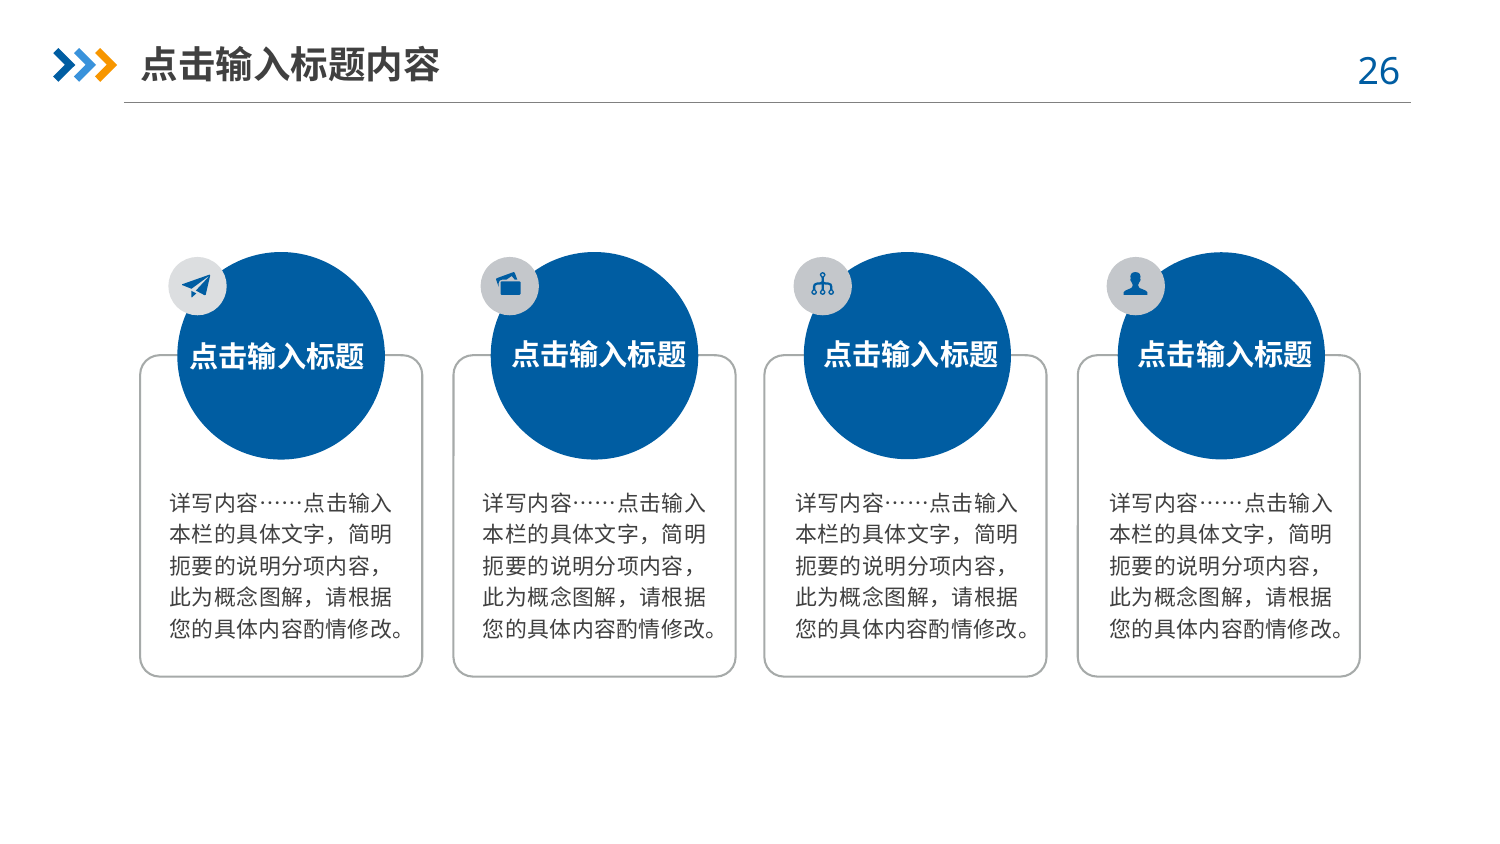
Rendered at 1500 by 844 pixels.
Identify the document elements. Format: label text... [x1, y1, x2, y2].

text_box [230, 252, 379, 320]
text_box [803, 252, 1005, 460]
text_box [140, 355, 423, 677]
text_box 详写内容……点击输入本栏的具体文字，简明扼要的说明分项内容，此为概念图解，请根据您的具体内容酌情修改。 [482, 493, 707, 633]
text_box [811, 272, 835, 295]
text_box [168, 256, 227, 316]
text_box 点击输入标题 [813, 320, 1009, 392]
text_box 详写内容……点击输入本栏的具体文字，简明扼要的说明分项内容，此为概念图解，请根据您的具体内容酌情修改。 [1109, 493, 1333, 633]
text_box 点击输入标题内容 [140, 32, 491, 95]
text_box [1106, 256, 1166, 316]
text_box [793, 256, 852, 316]
text_box [453, 355, 736, 677]
text_box 详写内容……点击输入本栏的具体文字，简明扼要的说明分项内容，此为概念图解，请根据您的具体内容酌情修改。 [154, 493, 408, 633]
text_box [490, 324, 692, 460]
text_box [542, 252, 692, 320]
text_box 点击输入标题 [1128, 320, 1323, 392]
text_box [1170, 252, 1319, 320]
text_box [480, 256, 540, 316]
text_box 点击输入标题 [501, 320, 696, 392]
text_box [183, 392, 379, 460]
text_box [1077, 355, 1360, 677]
text_box 详写内容……点击输入本栏的具体文字，简明扼要的说明分项内容，此为概念图解，请根据您的具体内容酌情修改。 [795, 493, 1019, 633]
text_box [764, 355, 1047, 677]
text_box 点击输入标题 [172, 320, 382, 392]
text_box [1117, 324, 1319, 460]
